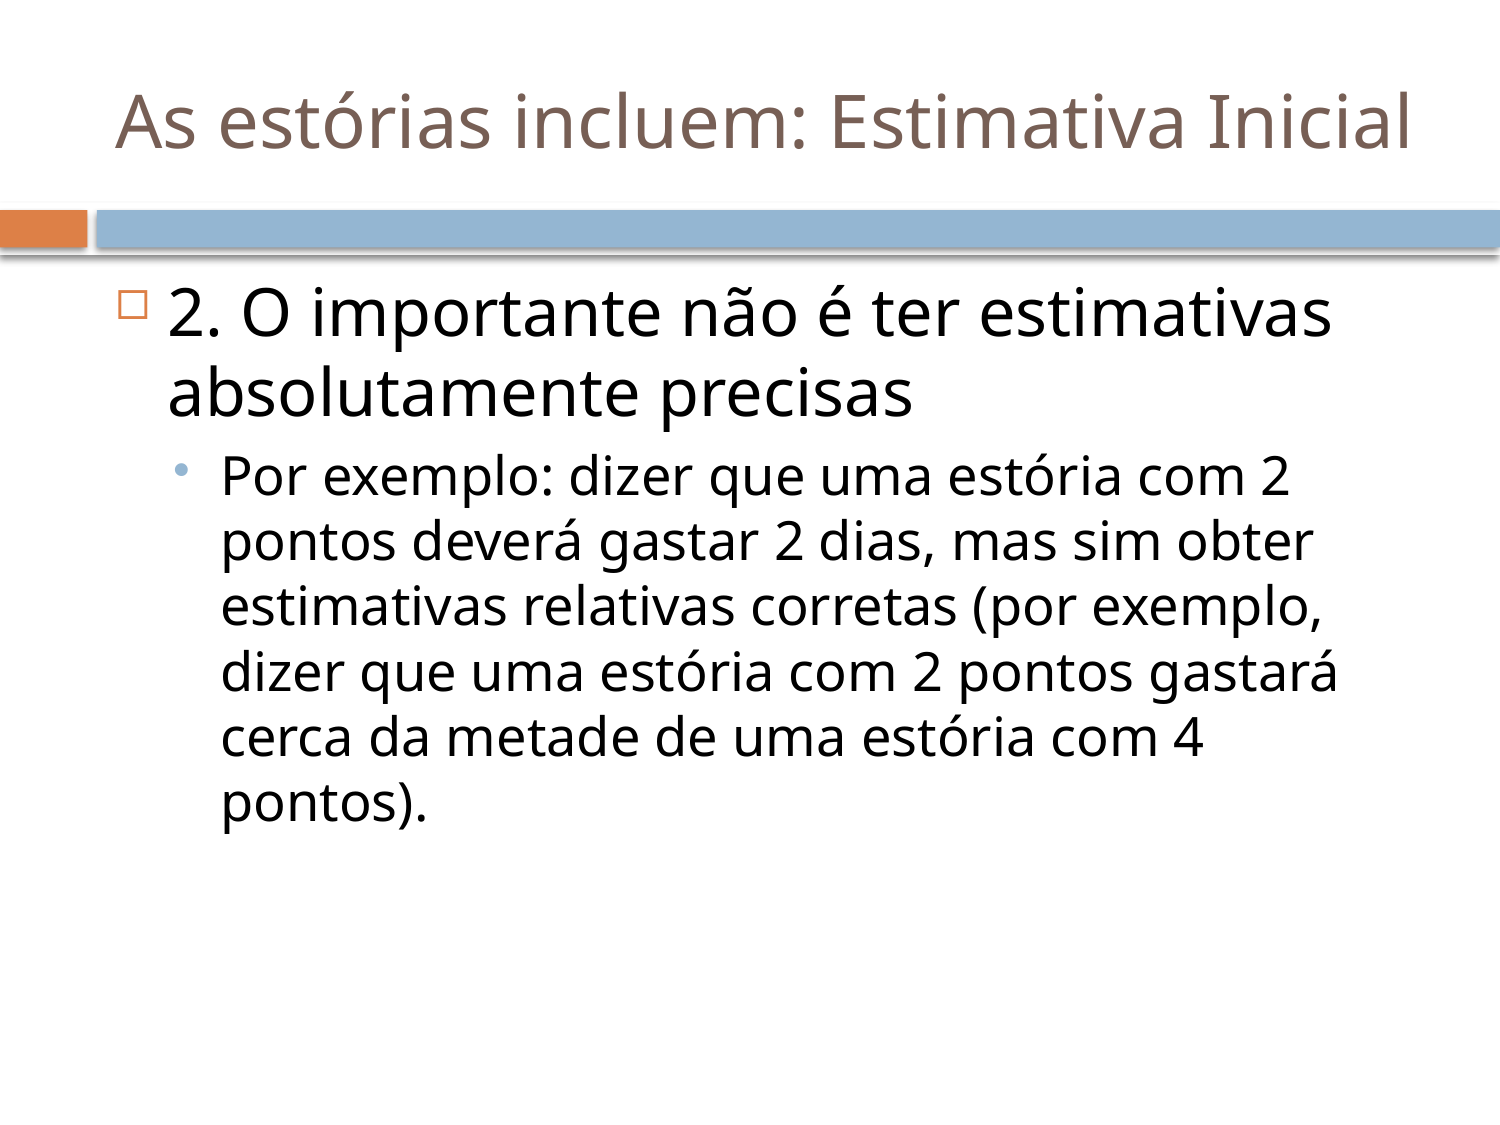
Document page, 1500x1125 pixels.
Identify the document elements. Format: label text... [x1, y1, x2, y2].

list 2. O importante não é ter estimativas absolutamente precisas Por exemplo: dizer que uma estória com 2 pontos deverá gastar 2 dias, mas sim obter estimativas relativas corretas (por exemplo, dizer que uma estória com 2 pontos gastará cerca da metade de uma estória com 4 pontos). [100, 262, 1438, 1000]
title As estórias incluem: Estimativa Inicial [100, 37, 1438, 200]
